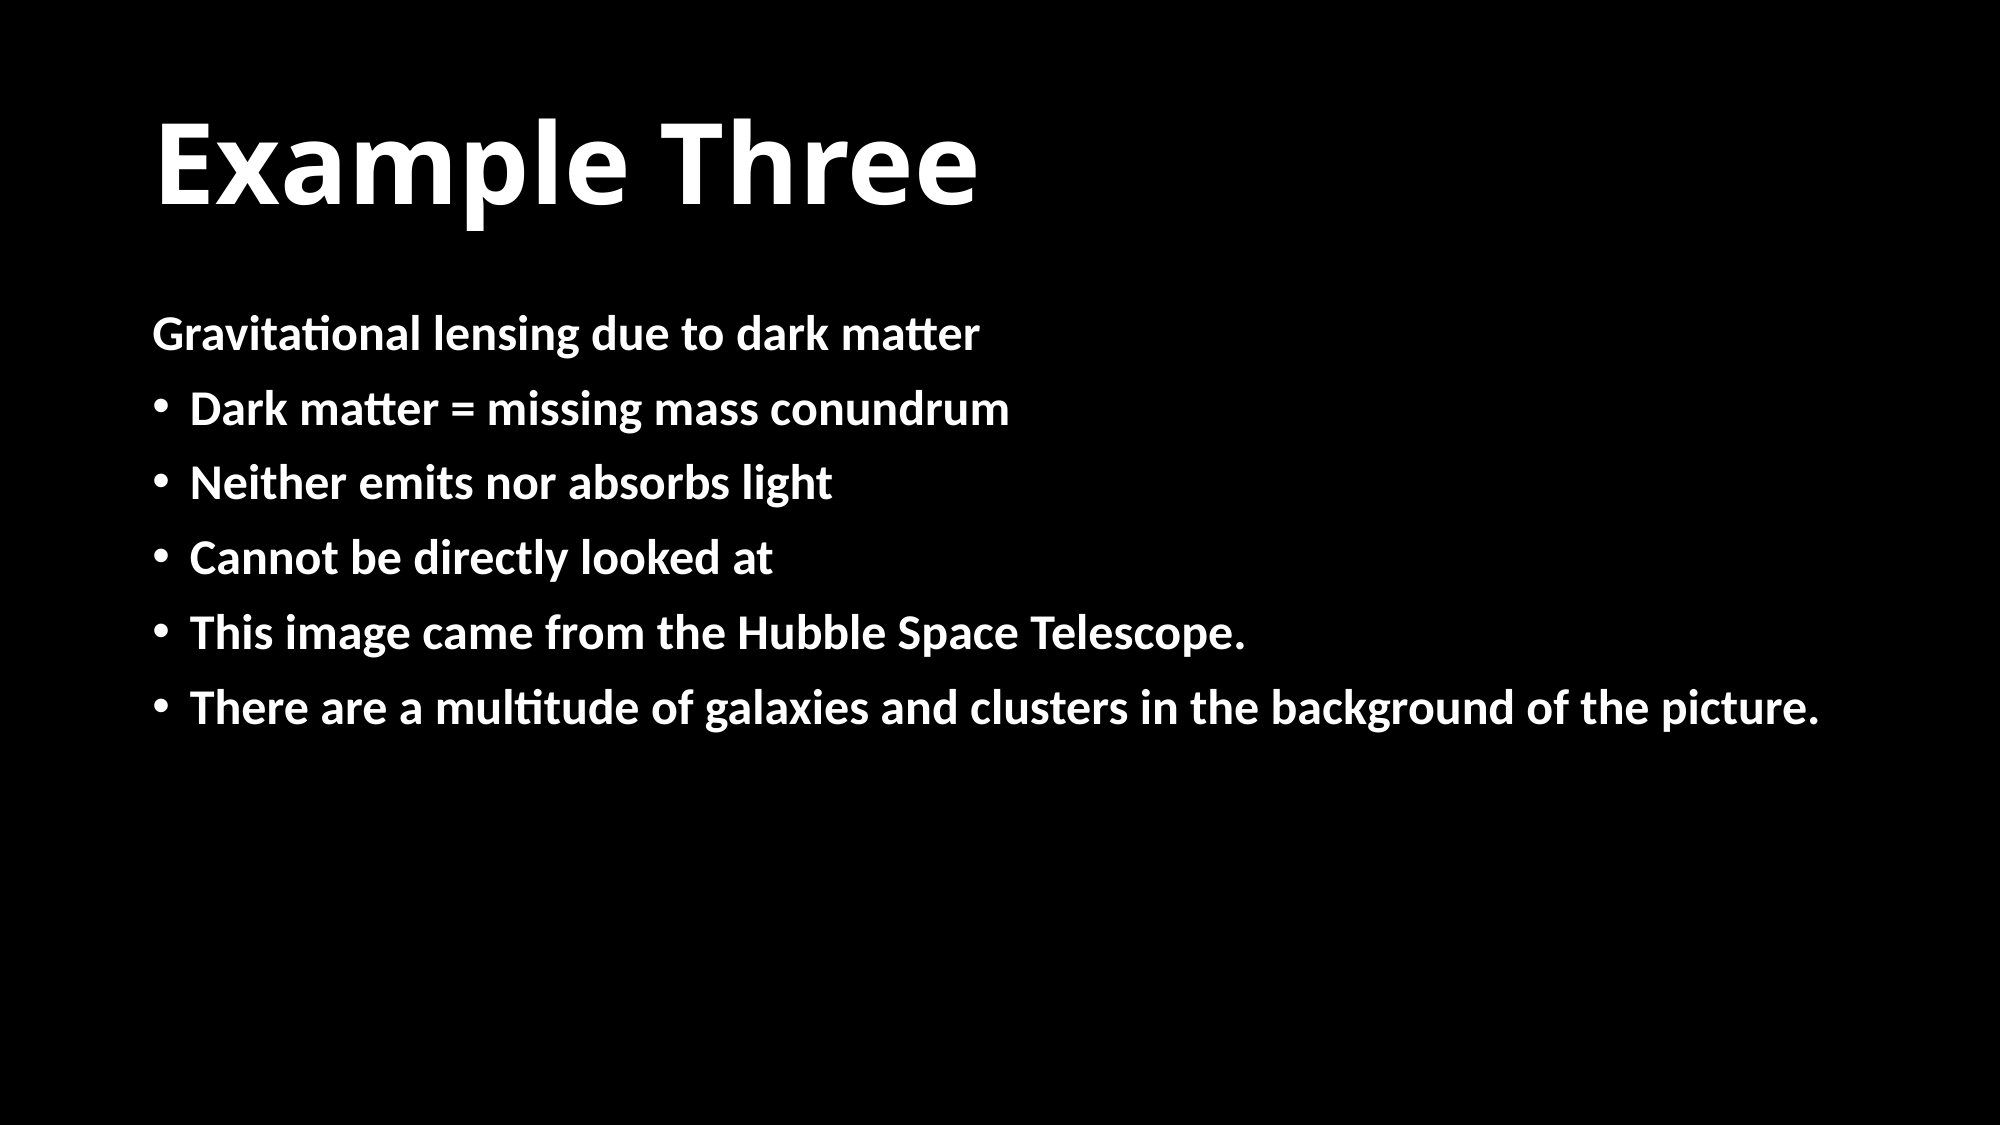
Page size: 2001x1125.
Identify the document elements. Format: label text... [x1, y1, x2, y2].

title Example Three [137, 59, 1863, 278]
list Gravitational lensing due to dark matter Dark matter = missing mass conundrum Neither emits nor absorbs light Cannot be directly looked at This image came from the Hubble Space Telescope. There are a multitude of galaxies and clusters in the background of the picture. [137, 299, 1863, 1014]
